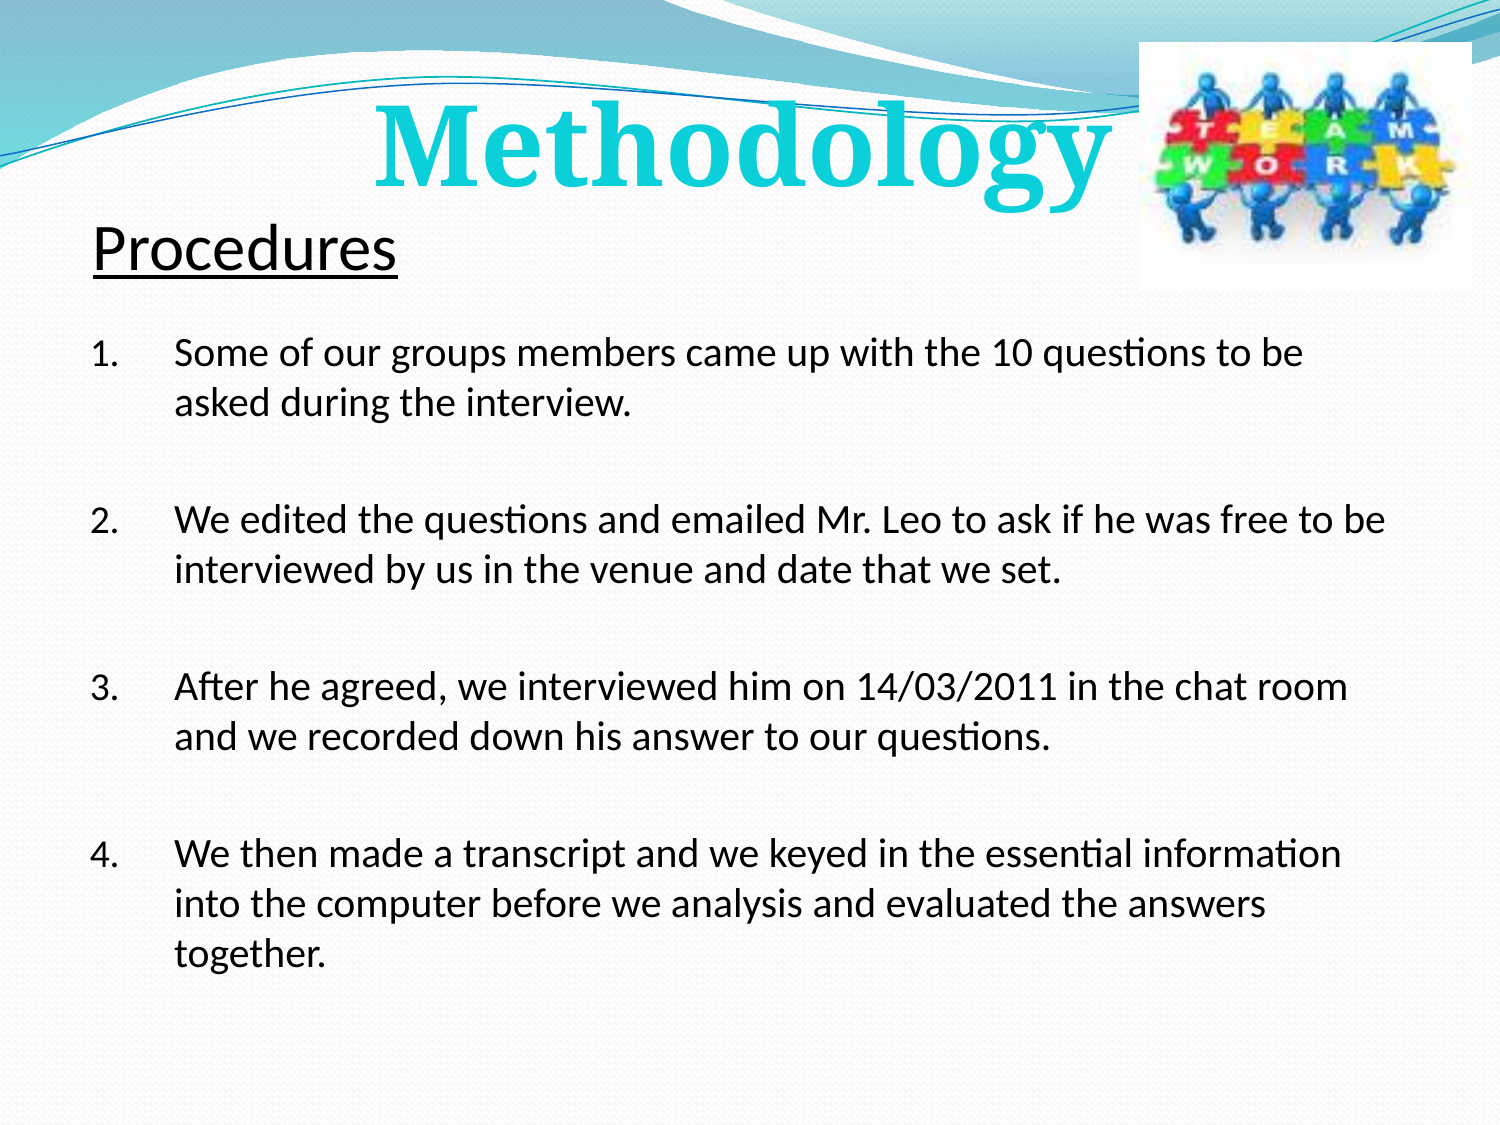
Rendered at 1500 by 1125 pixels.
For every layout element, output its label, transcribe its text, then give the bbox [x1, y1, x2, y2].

list Some of our groups members came up with the 10 questions to be asked during the interview. We edited the questions and emailed Mr. Leo to ask if he was free to be interviewed by us in the venue and date that we set. After he agreed, we interviewed him on 14/03/2011 in the chat room and we recorded down his answer to our questions. We then made a transcript and we keyed in the essential information into the computer before we analysis and evaluated the answers together. [75, 317, 1425, 1038]
text_box Methodology [358, 66, 1129, 217]
text_box Procedures [78, 196, 429, 291]
picture [1139, 42, 1472, 291]
